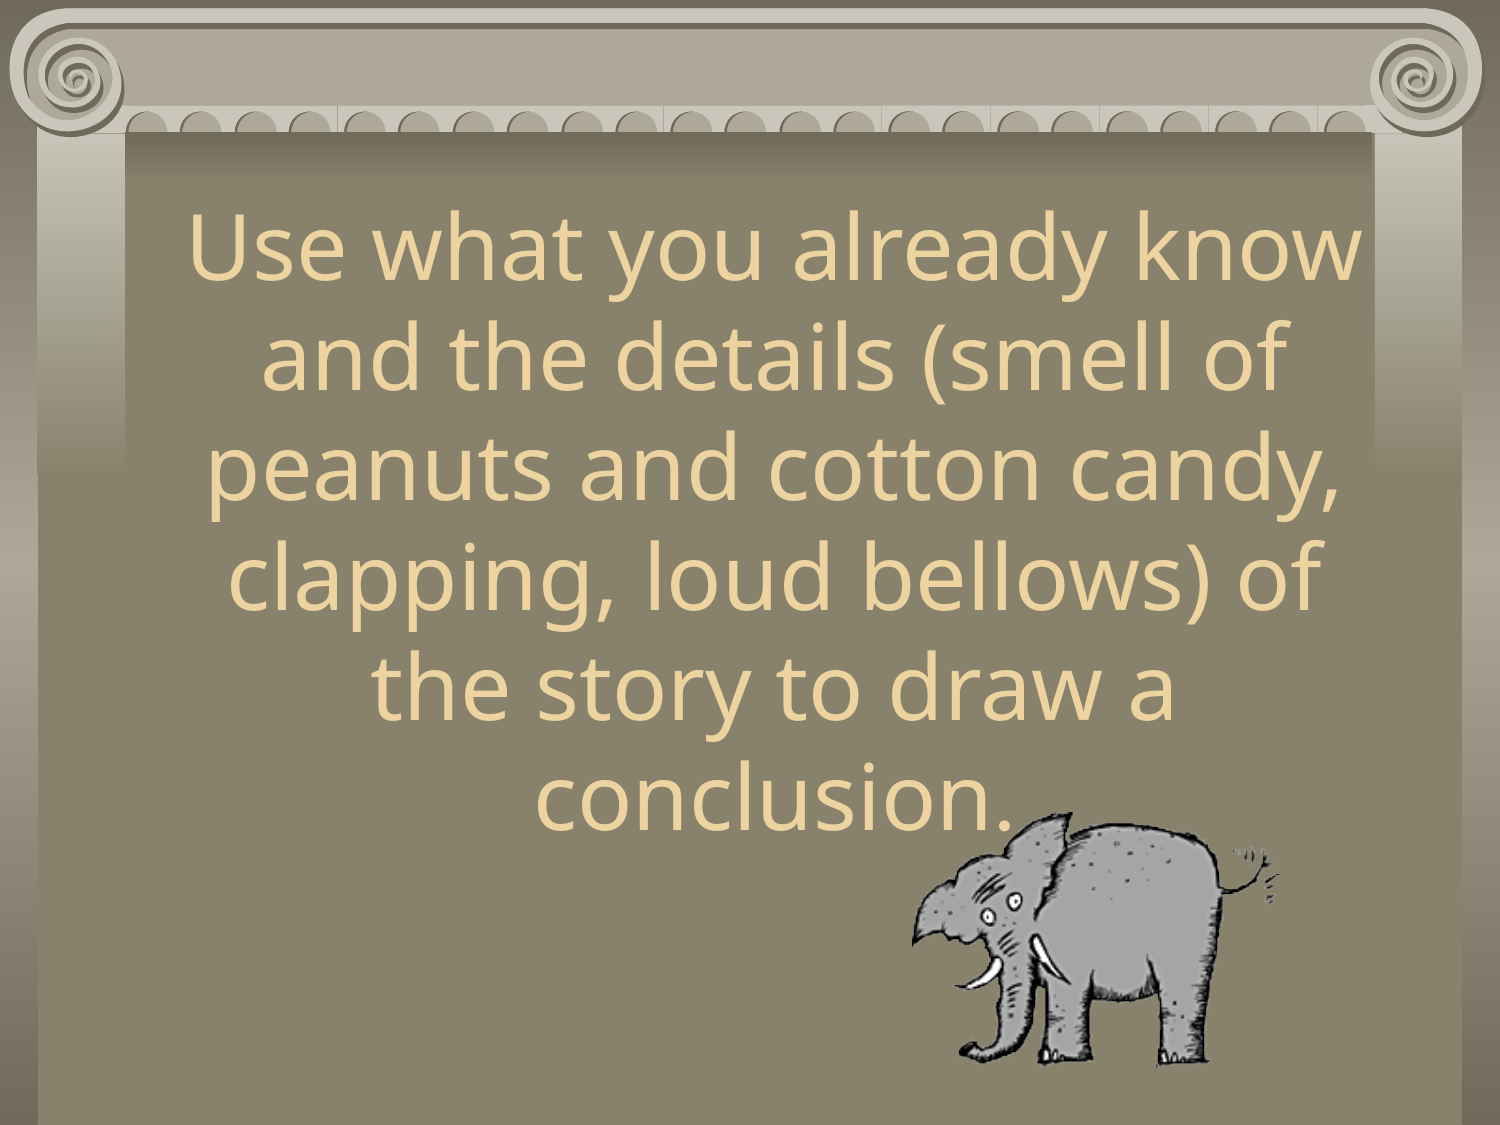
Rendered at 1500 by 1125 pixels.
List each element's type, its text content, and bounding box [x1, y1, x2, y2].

title Use what you already know and the details (smell of peanuts and cotton candy, clapping, loud bellows) of the story to draw a conclusion. [137, 424, 1413, 613]
picture [912, 812, 1281, 1068]
